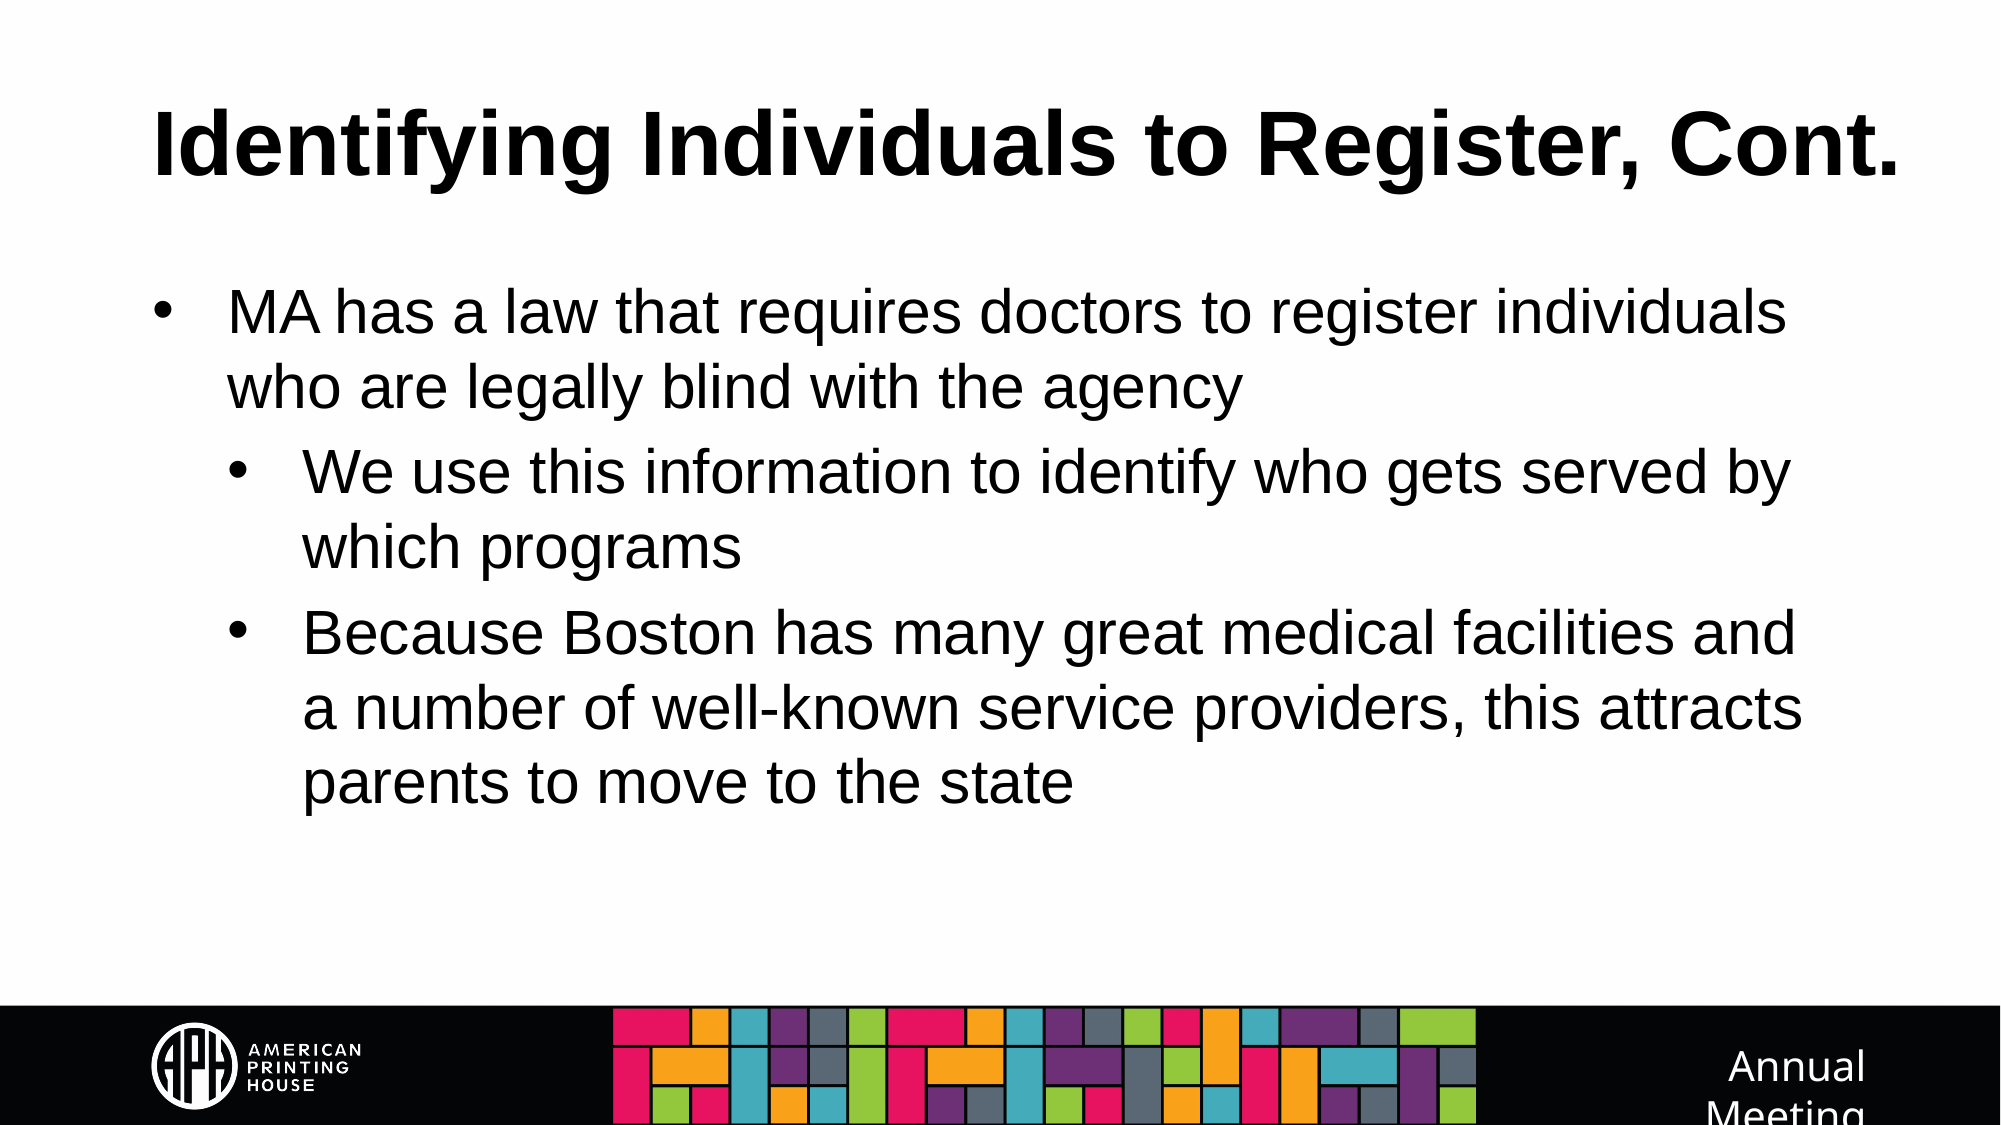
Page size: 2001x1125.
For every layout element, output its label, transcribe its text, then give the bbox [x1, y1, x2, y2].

picture [1846, 1111, 1858, 1125]
title Identifying Individuals to Register, Cont. [137, 59, 1949, 232]
picture [1711, 1105, 1719, 1125]
picture [0, 0, 2001, 1125]
picture [1727, 1107, 1734, 1125]
picture [1821, 1111, 1833, 1125]
list MA has a law that requires doctors to register individuals who are legally blind with the agency We use this information to identify who gets served by which programs Because Boston has many great medical facilities and a number of well-known service providers, this attracts parents to move to the state [137, 263, 1863, 909]
picture [1748, 1111, 1760, 1118]
picture [1771, 1111, 1783, 1118]
